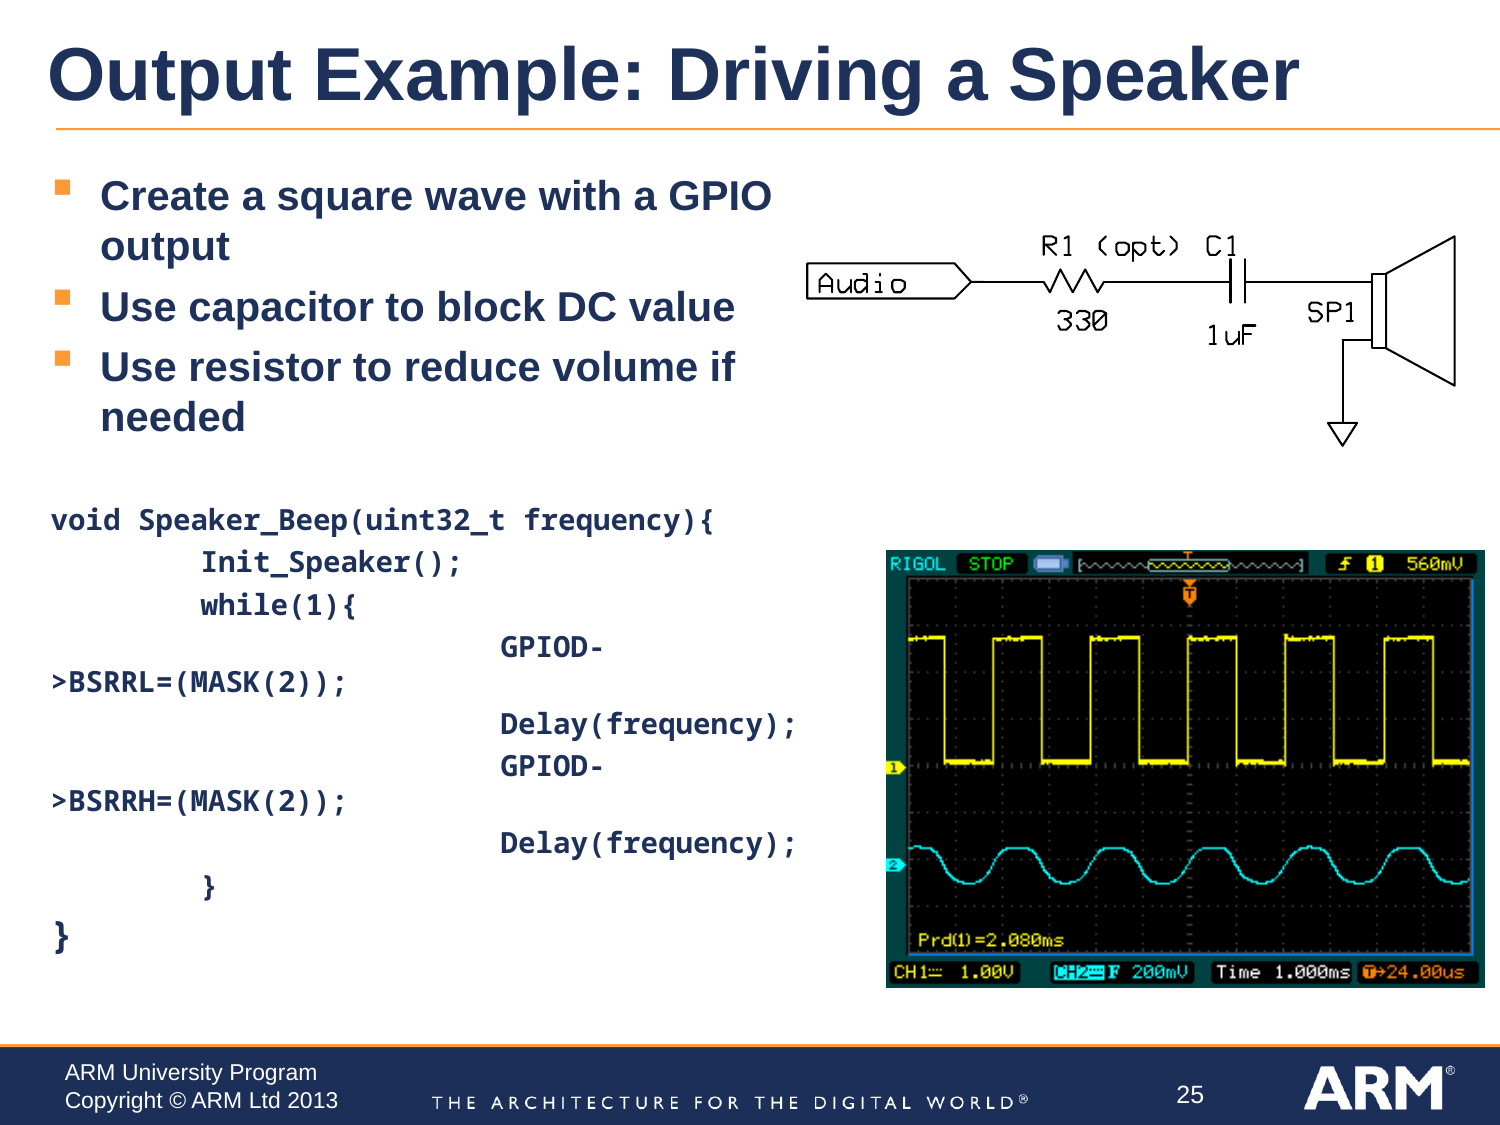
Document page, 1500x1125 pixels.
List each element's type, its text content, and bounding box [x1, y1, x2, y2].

picture [885, 550, 1485, 988]
picture [0, 1048, 1500, 1125]
title Output Example: Driving a Speaker [34, 1, 1500, 141]
picture [767, 149, 1476, 488]
list Create a square wave with a GPIO output Use capacitor to block DC value Use resistor to reduce volume if needed void Speaker_Beep(uint32_t frequency){ Init_Speaker(); while(1){ GPIOD->BSRRL=(MASK(2)); Delay(frequency); GPIOD->BSRRH=(MASK(2)); Delay(frequency); } } [37, 162, 863, 1026]
